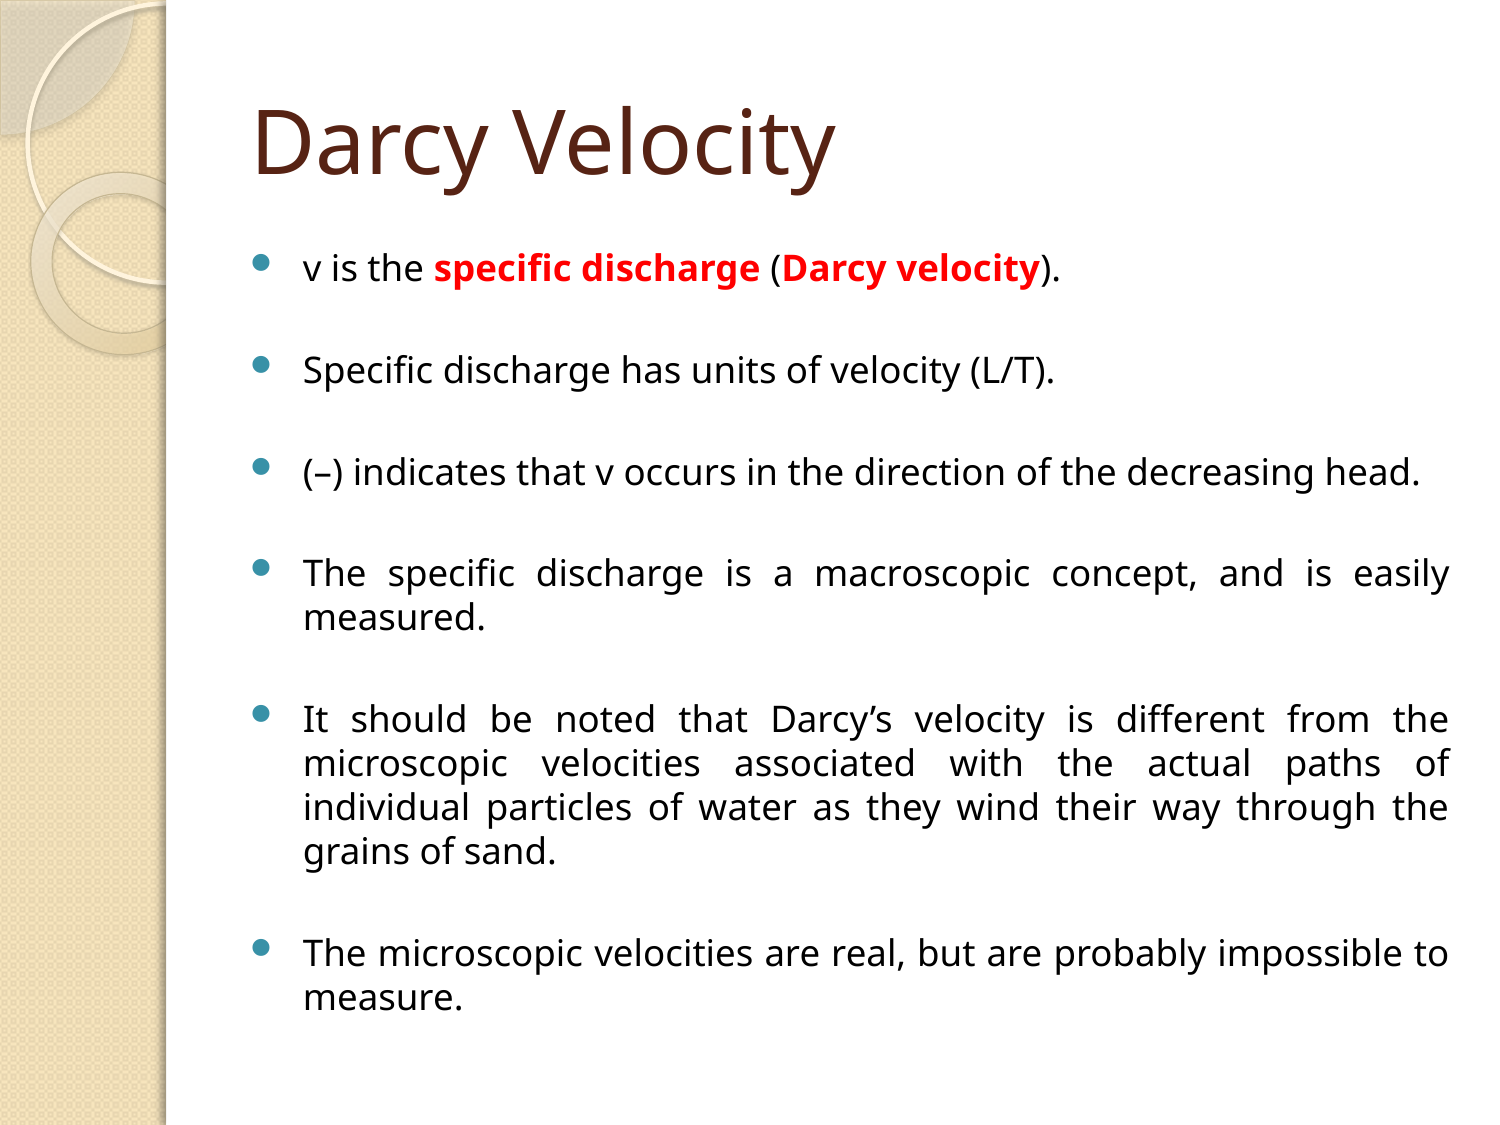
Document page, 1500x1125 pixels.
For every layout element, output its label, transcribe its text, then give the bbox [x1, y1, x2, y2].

title Darcy Velocity [235, 45, 1466, 233]
list v is the specific discharge (Darcy velocity). Specific discharge has units of velocity (L/T). (–) indicates that v occurs in the direction of the decreasing head. The specific discharge is a macroscopic concept, and is easily measured. It should be noted that Darcy’s velocity is different from the microscopic velocities associated with the actual paths of individual particles of water as they wind their way through the grains of sand. The microscopic velocities are real, but are probably impossible to measure. [235, 237, 1466, 1025]
